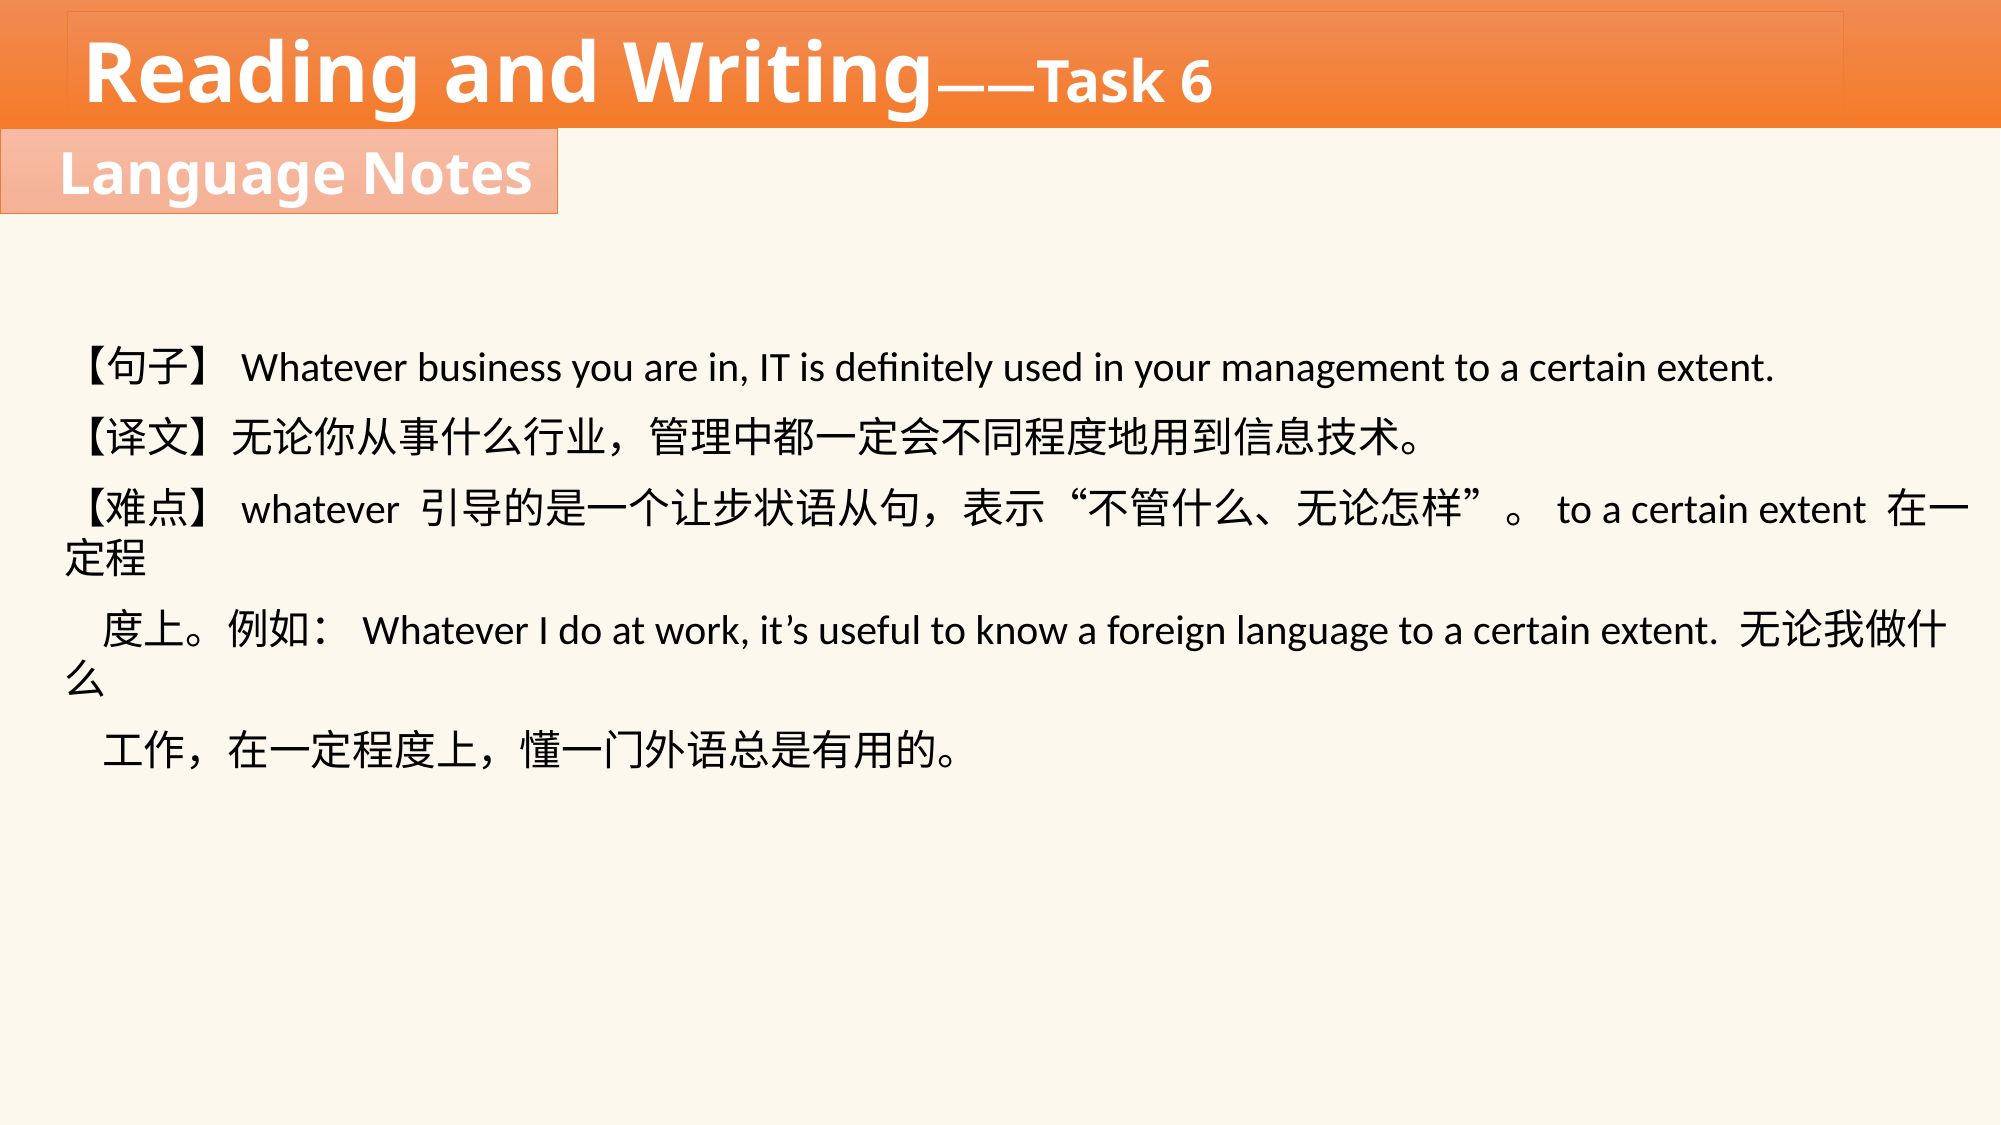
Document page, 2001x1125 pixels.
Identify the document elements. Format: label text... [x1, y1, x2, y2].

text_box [0, 0, 2000, 215]
list 【句子】Whatever business you are in, IT is definitely used in your management to a certain extent. 【译文】无论你从事什么行业，管理中都一定会不同程度地用到信息技术。 【难点】whatever 引导的是一个让步状语从句，表示“不管什么、无论怎样”。to a certain extent 在一定程 度上。例如：Whatever I do at work, it’s useful to know a foreign language to a certain extent. 无论我做什么 工作，在一定程度上，懂一门外语总是有用的。 [49, 332, 2000, 1125]
